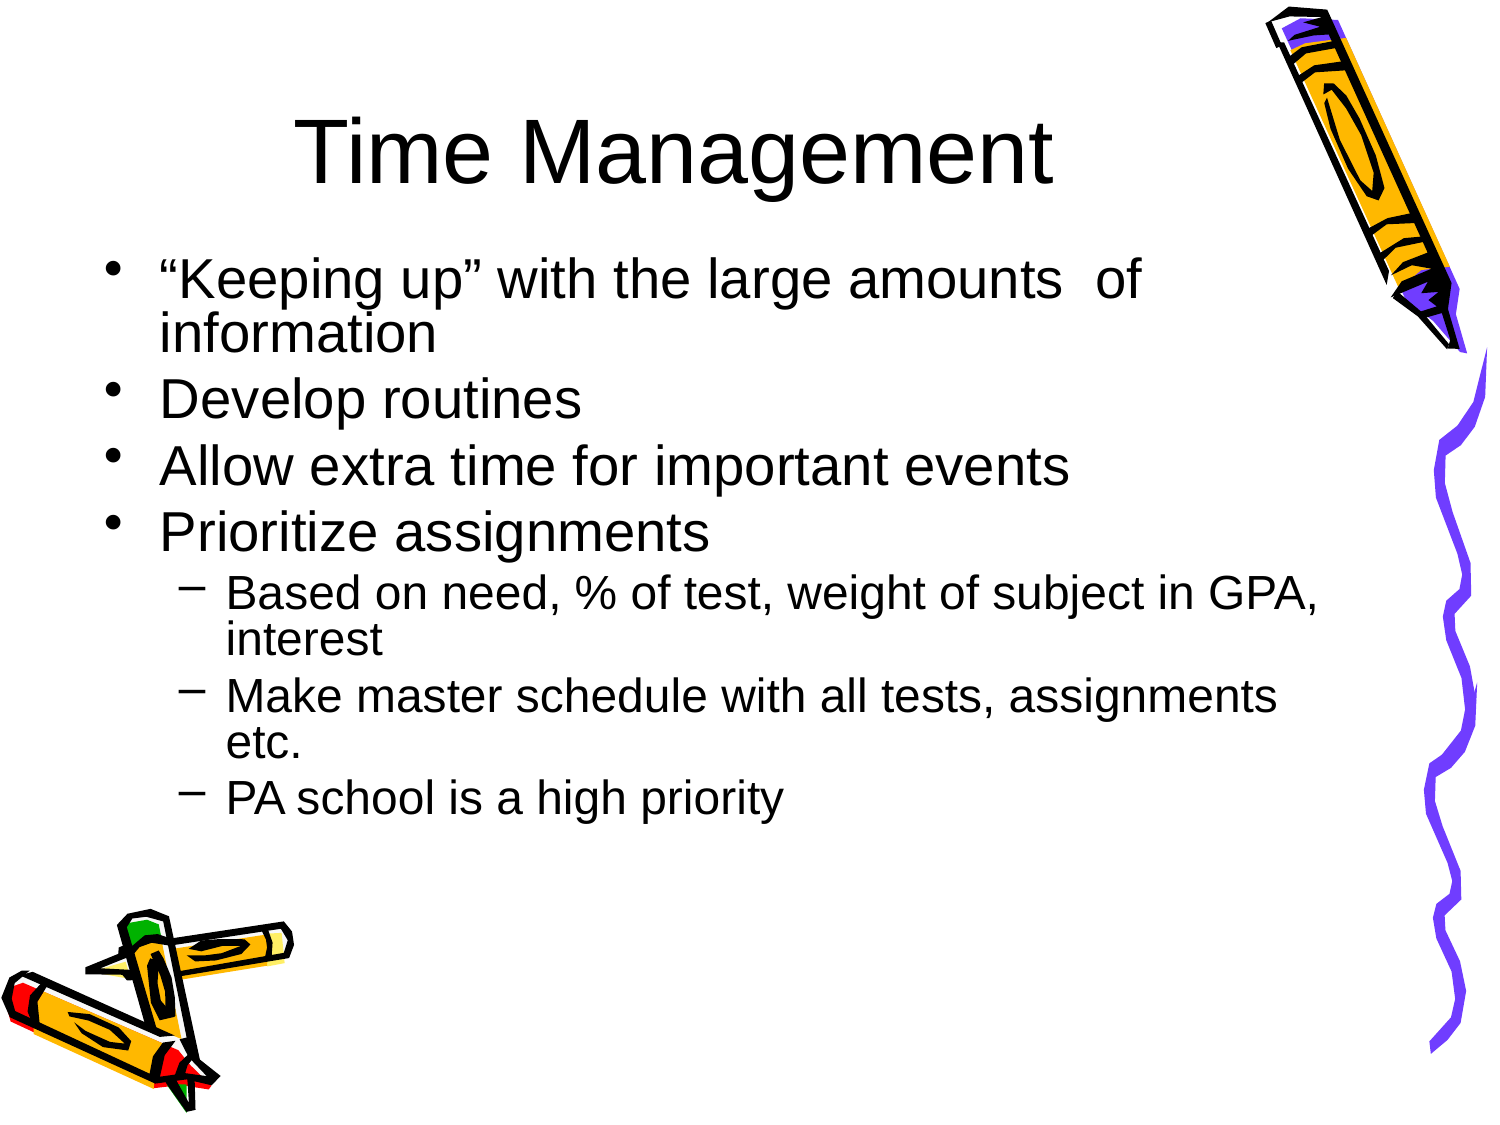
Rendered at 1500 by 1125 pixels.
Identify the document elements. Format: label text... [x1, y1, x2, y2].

title Time Management [110, 0, 1239, 202]
list “Keeping up” with the large amounts of information Develop routines Allow extra time for important events Prioritize assignments Based on need, % of test, weight of subject in GPA, interest Make master schedule with all tests, assignments etc. PA school is a high priority [103, 254, 1367, 856]
